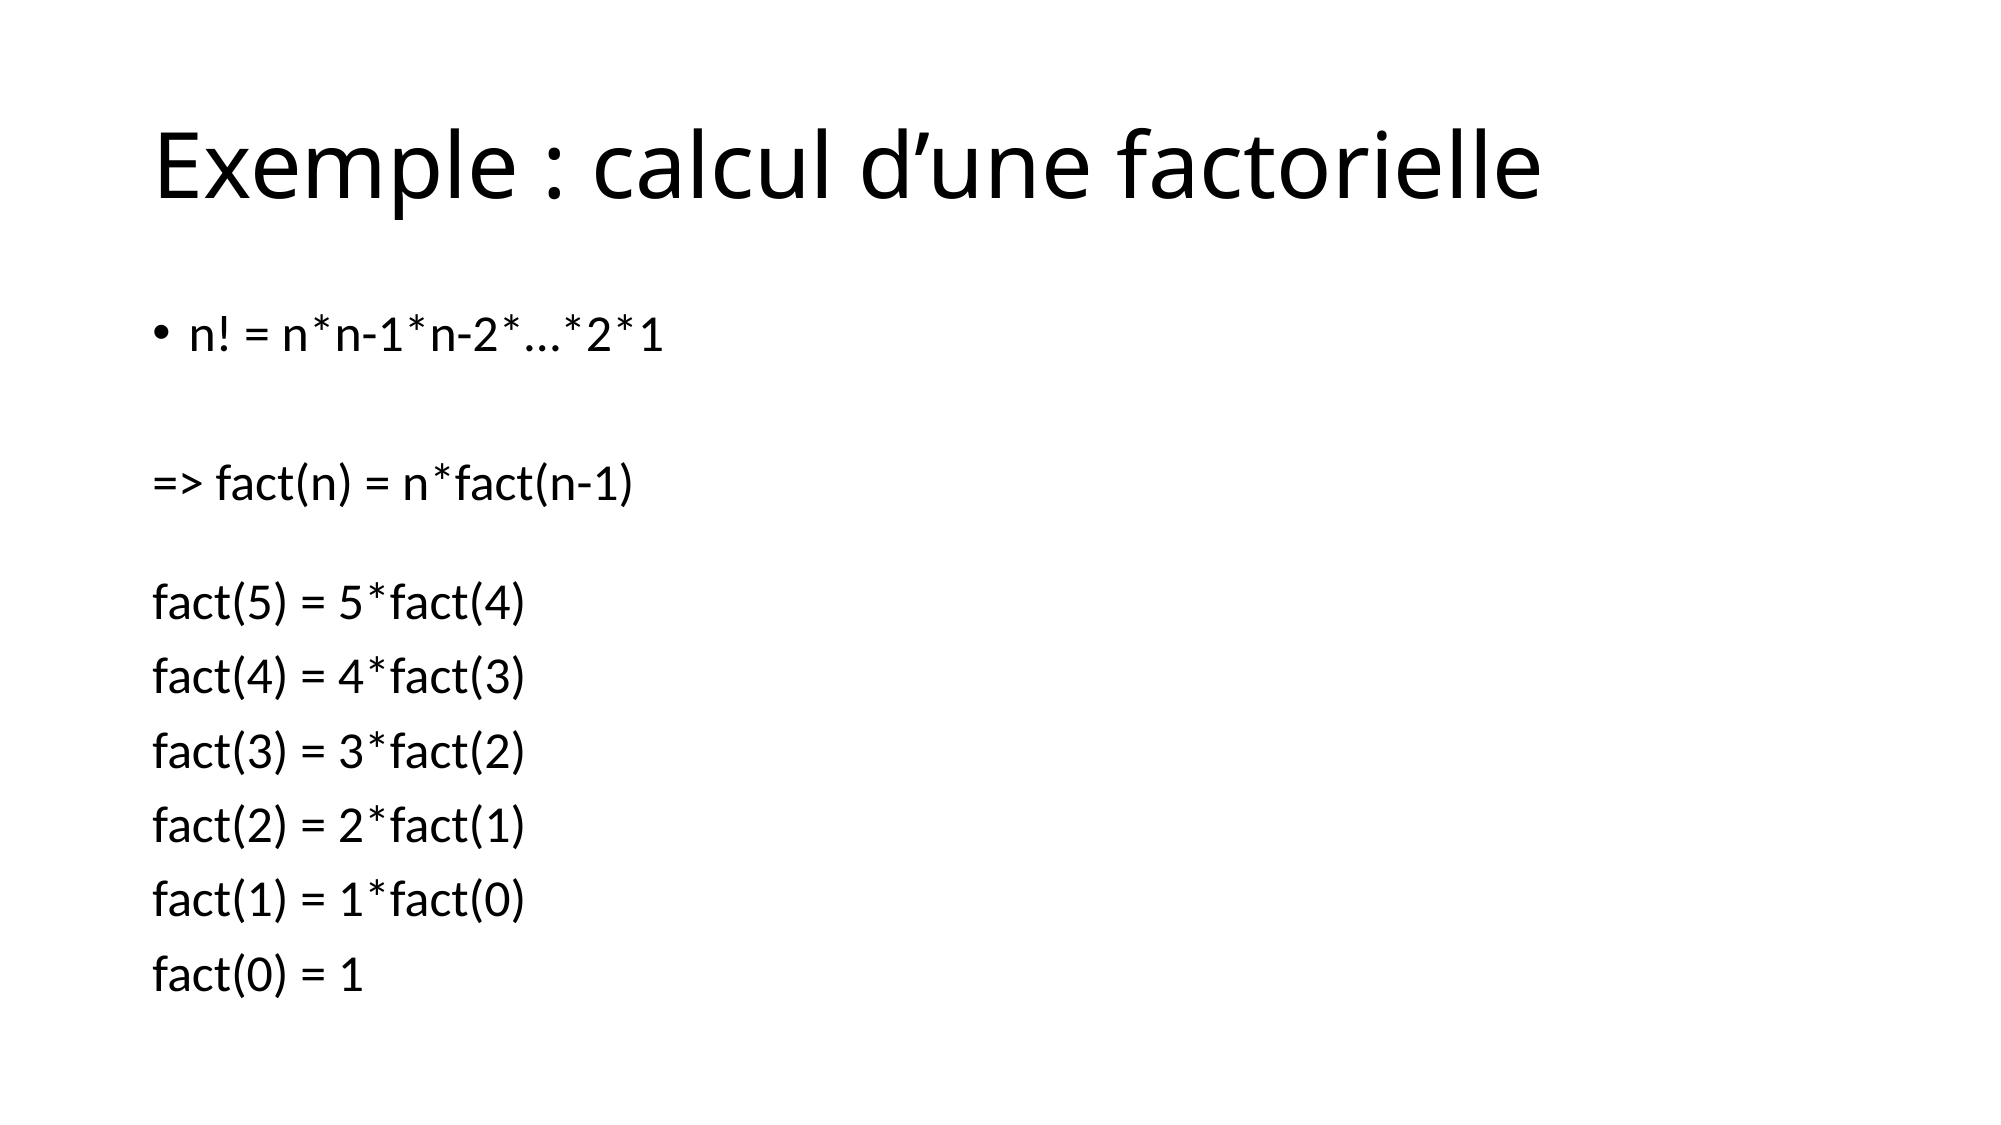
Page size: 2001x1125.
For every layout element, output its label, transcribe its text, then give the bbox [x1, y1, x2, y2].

list n! = n*n-1*n-2*…*2*1 => fact(n) = n*fact(n-1) fact(5) = 5*fact(4) fact(4) = 4*fact(3) fact(3) = 3*fact(2) fact(2) = 2*fact(1) fact(1) = 1*fact(0) fact(0) = 1 [137, 299, 1863, 1014]
title Exemple : calcul d’une factorielle [137, 59, 1863, 278]
